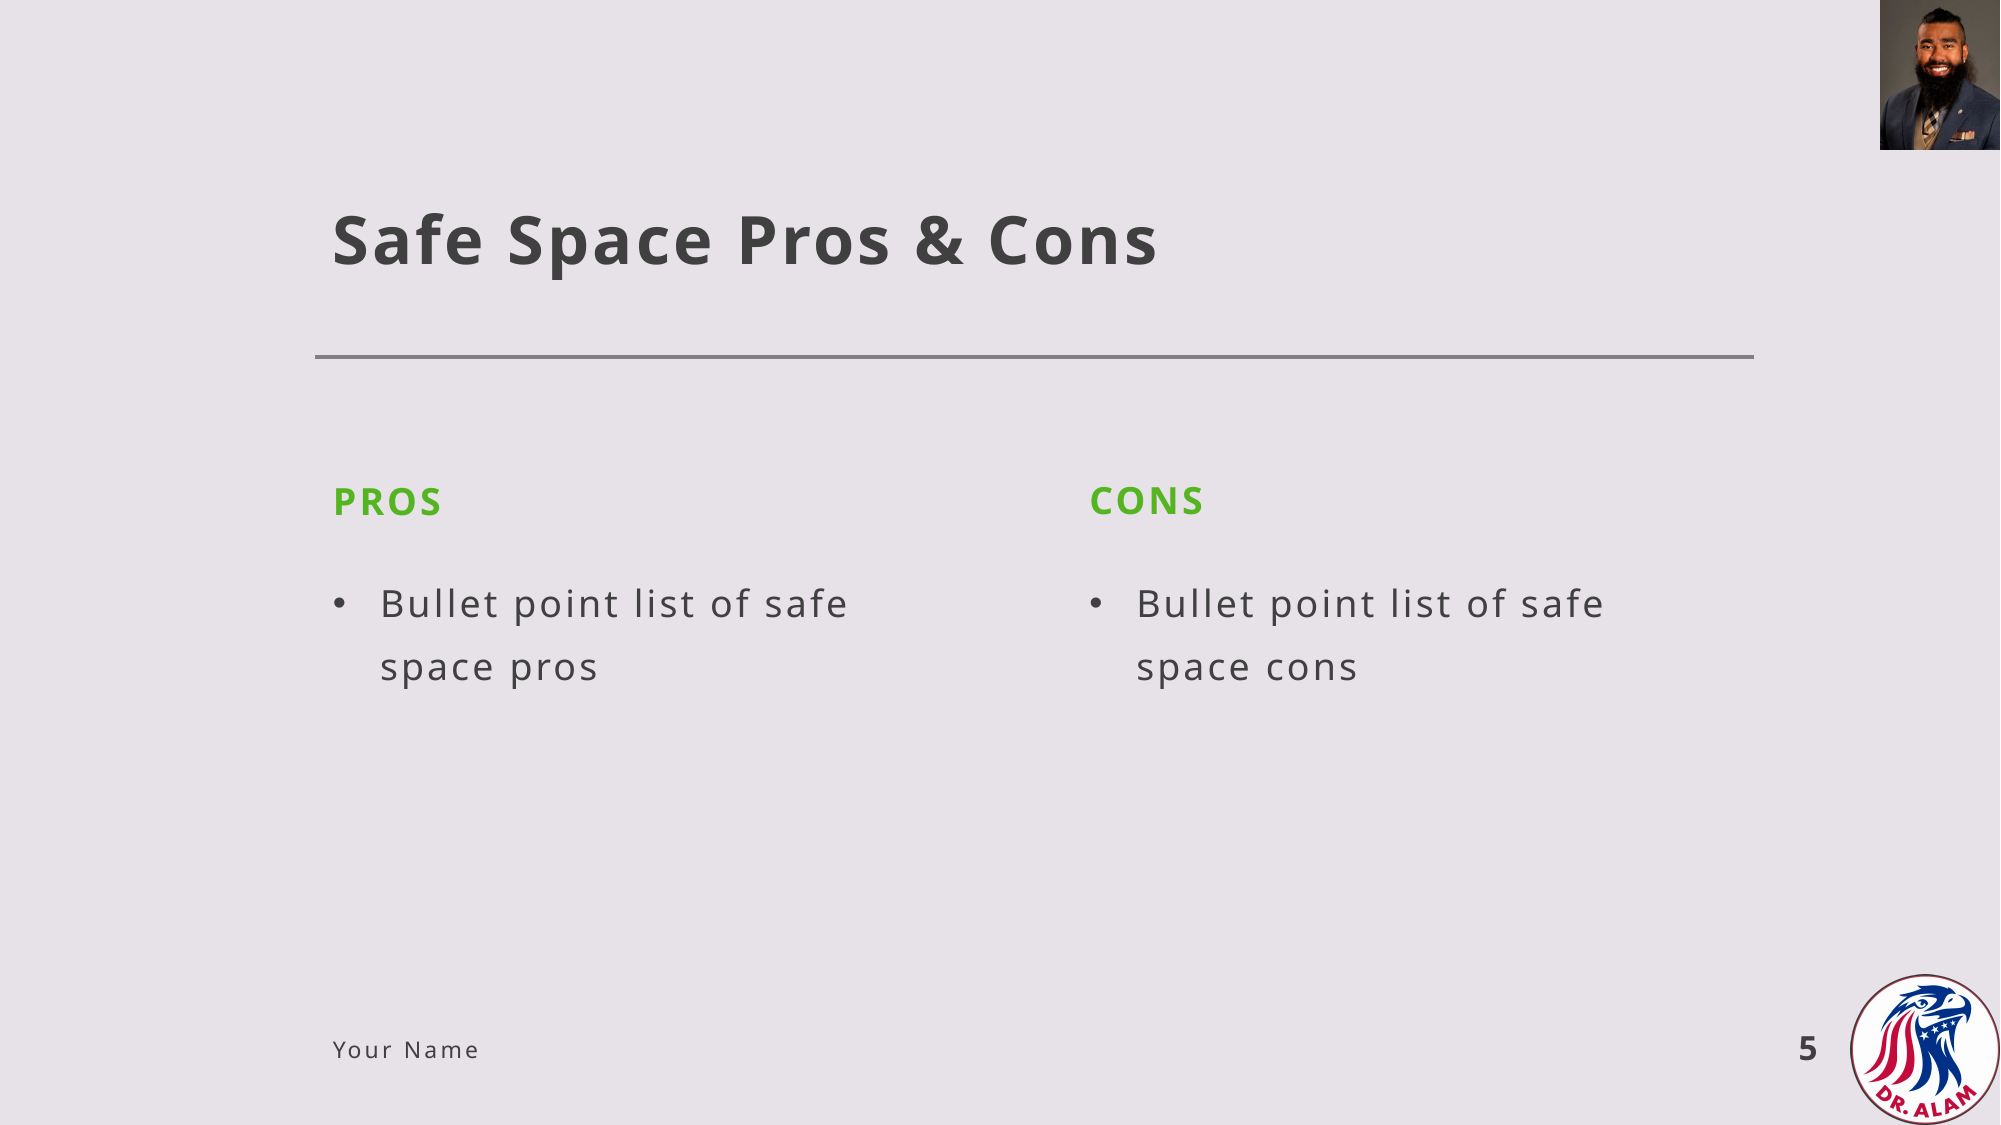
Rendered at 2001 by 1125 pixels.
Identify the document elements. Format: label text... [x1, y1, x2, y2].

list Cons [1071, 402, 1754, 539]
title Safe Space Pros & Cons [315, 72, 1754, 294]
footer Your Name [315, 1012, 1245, 1088]
list Bullet point list of safe space cons [1071, 544, 1754, 1000]
picture [1849, 974, 2000, 1125]
list Pros [315, 402, 998, 539]
picture [1879, 0, 2000, 151]
slide_number 5 [1780, 1012, 1849, 1088]
list Bullet point list of safe space pros [315, 544, 998, 1000]
